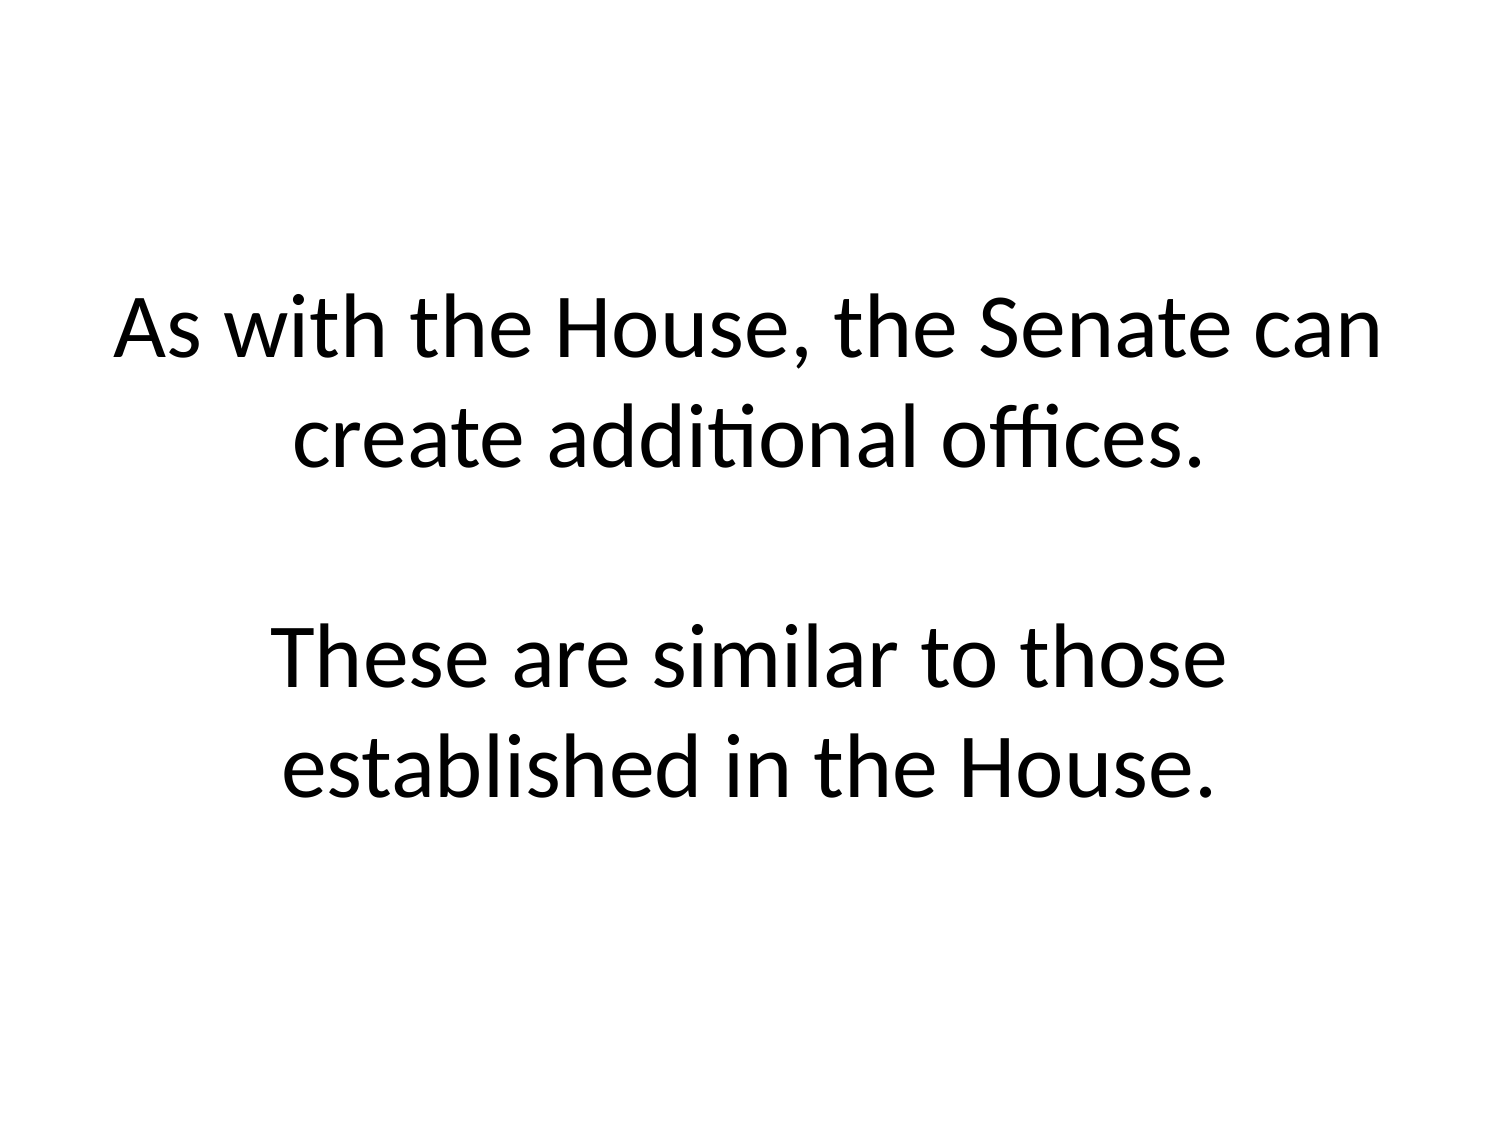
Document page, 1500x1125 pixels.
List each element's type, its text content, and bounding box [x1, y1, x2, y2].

title As with the House, the Senate can create additional offices. These are similar to those established in the House. [74, 44, 1426, 1038]
